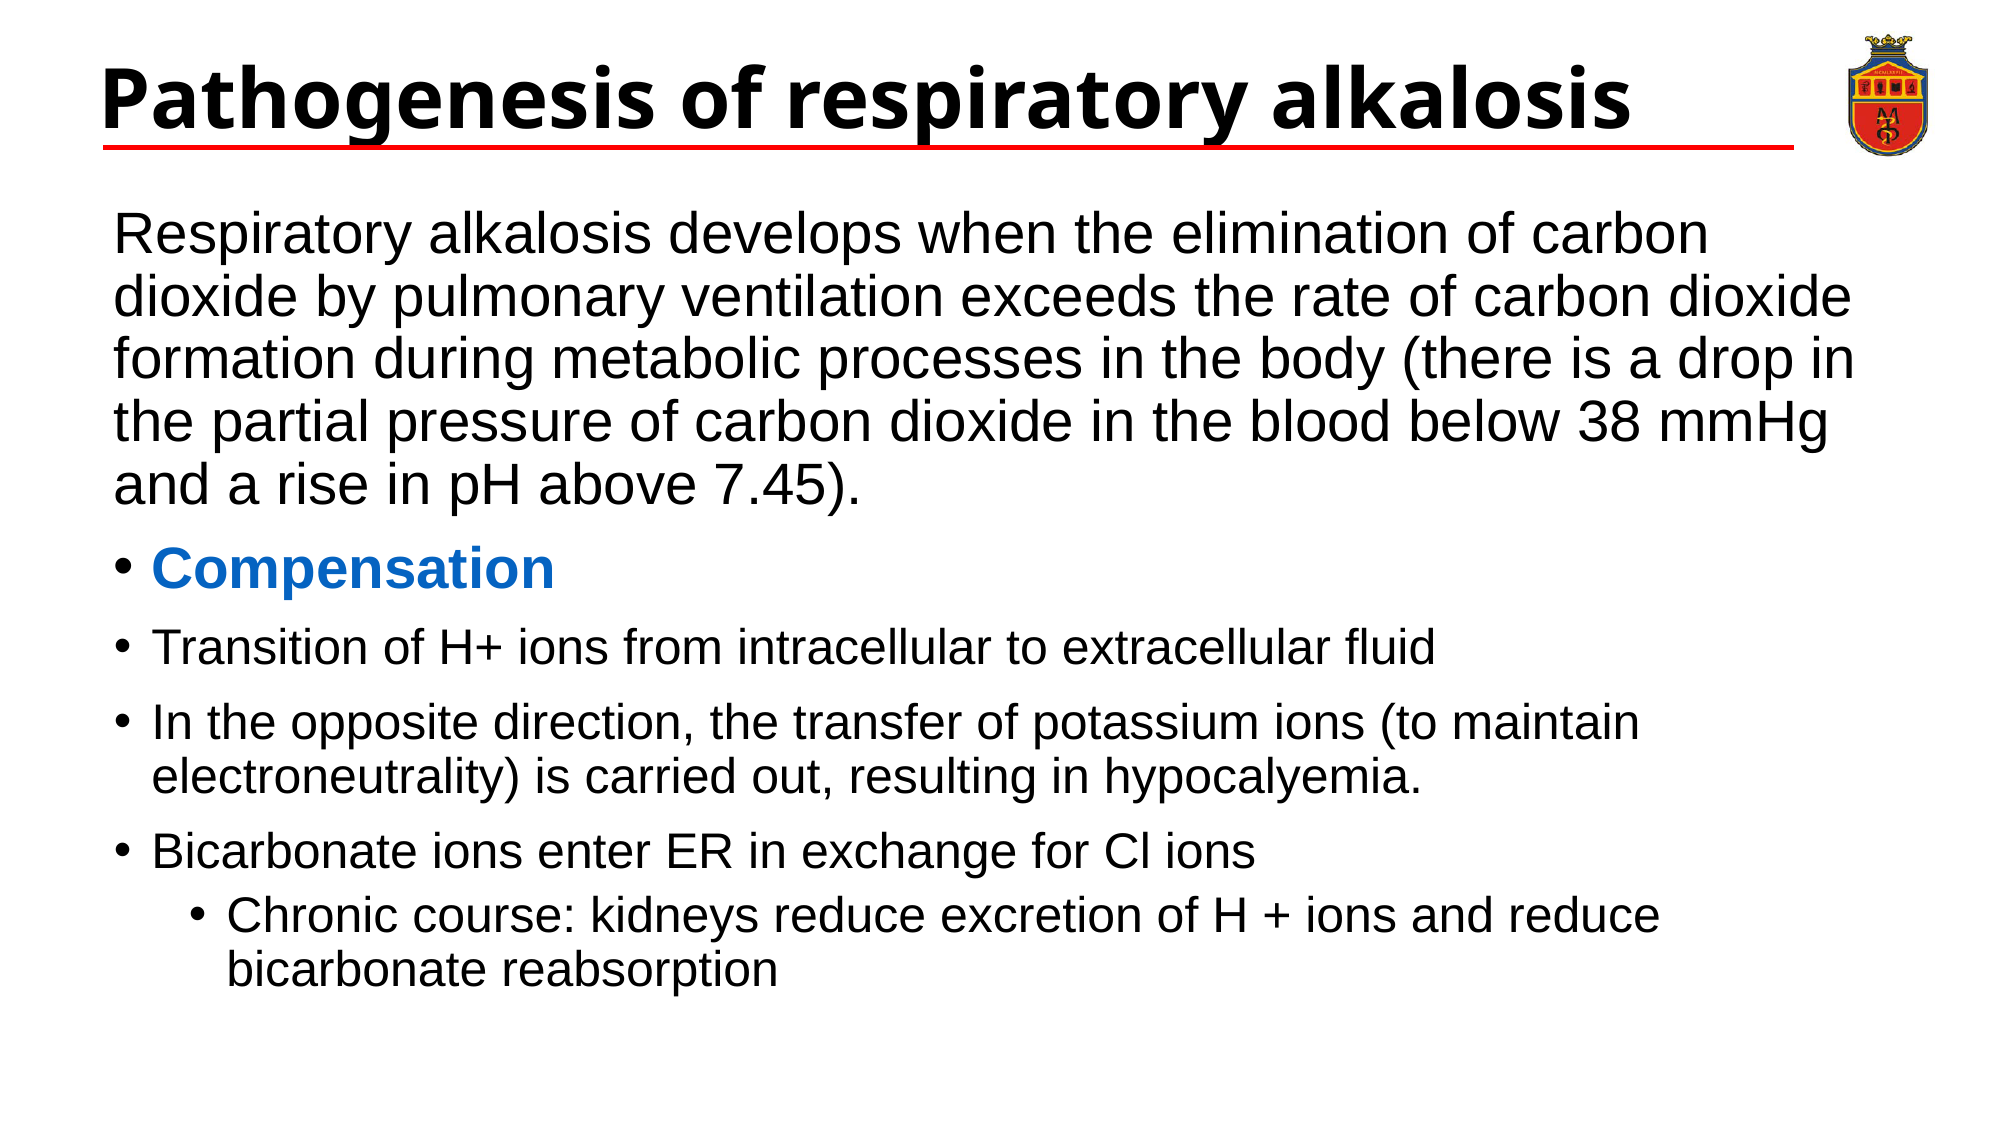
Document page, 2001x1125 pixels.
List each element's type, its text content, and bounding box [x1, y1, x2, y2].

title Pathogenesis of respiratory alkalosis [83, 37, 1794, 163]
list Respiratory alkalosis develops when the elimination of carbon dioxide by pulmonary ventilation exceeds the rate of carbon dioxide formation during metabolic processes in the body (there is a drop in the partial pressure of carbon dioxide in the blood below 38 mmHg and a rise in pH above 7.45). Compensation Transition of H+ ions from intracellular to extracellular fluid In the opposite direction, the transfer of potassium ions (to maintain electroneutrality) is carried out, resulting in hypocalyemia. Bicarbonate ions enter ER in exchange for Cl ions Chronic course: kidneys reduce excretion of H + ions and reduce bicarbonate reabsorption [99, 195, 1912, 1065]
picture [1794, 16, 1969, 189]
